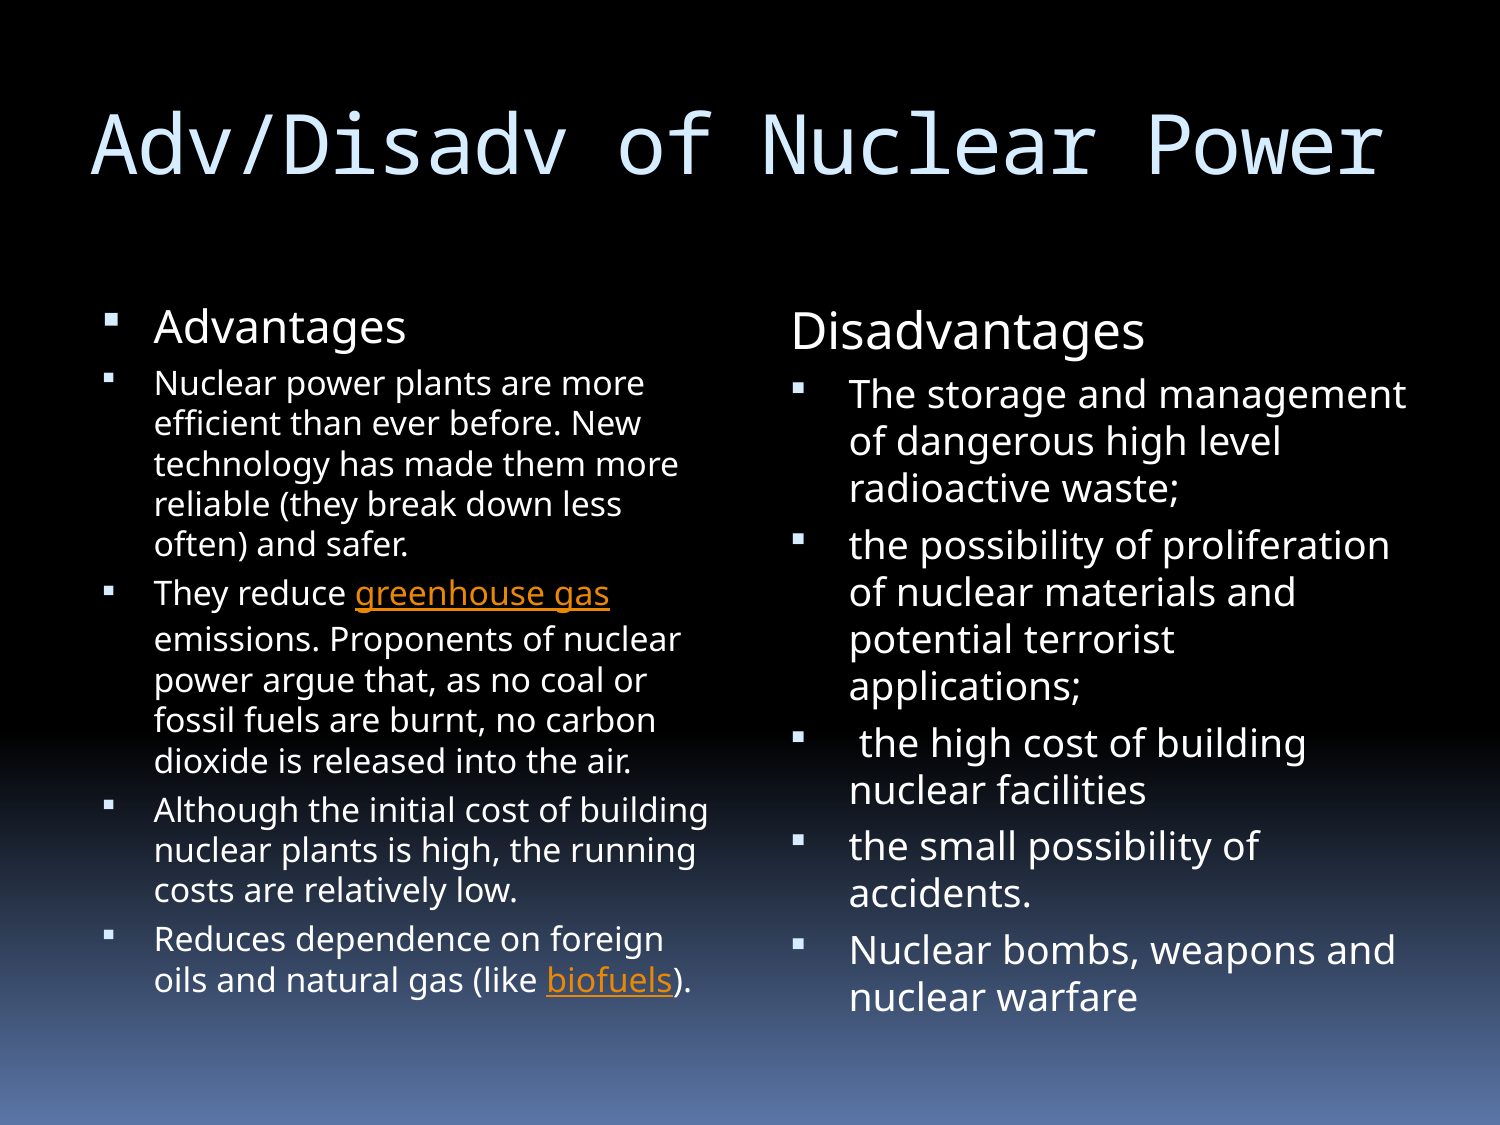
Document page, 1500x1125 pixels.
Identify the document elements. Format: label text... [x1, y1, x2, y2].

list Advantages Nuclear power plants are more efficient than ever before. New technology has made them more reliable (they break down less often) and safer. They reduce greenhouse gas emissions. Proponents of nuclear power argue that, as no coal or fossil fuels are burnt, no carbon dioxide is released into the air. Although the initial cost of building nuclear plants is high, the running costs are relatively low. Reduces dependence on foreign oils and natural gas (like biofuels). [76, 290, 739, 1033]
title Adv/Disadv of Nuclear Power [75, 83, 1425, 234]
list Disadvantages The storage and management of dangerous high level radioactive waste; the possibility of proliferation of nuclear materials and potential terrorist applications; the high cost of building nuclear facilities the small possibility of accidents. Nuclear bombs, weapons and nuclear warfare [763, 290, 1427, 1033]
